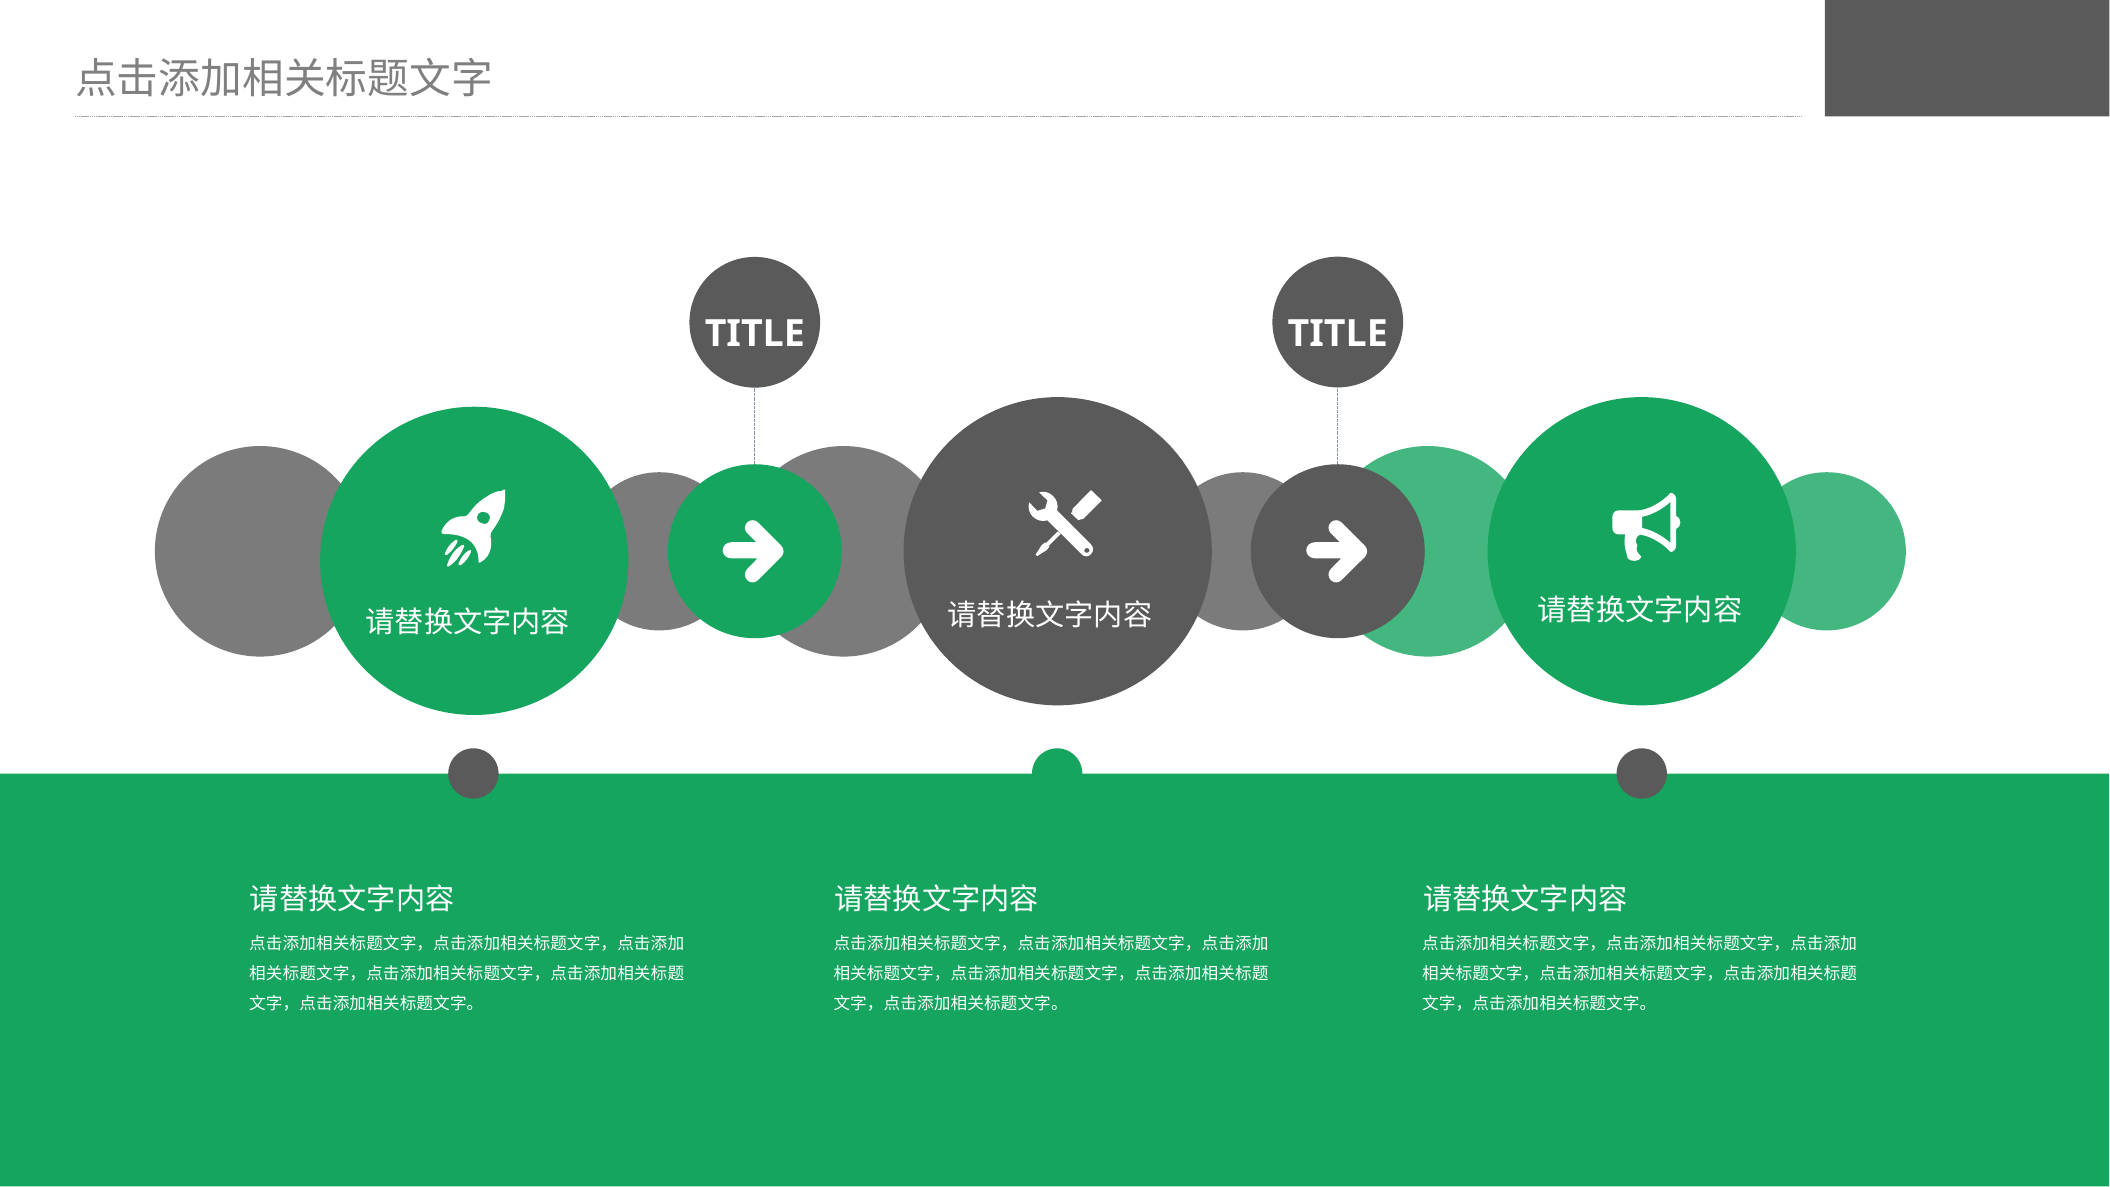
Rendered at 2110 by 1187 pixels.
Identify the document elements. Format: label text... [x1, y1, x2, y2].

text_box 点击添加相关标题文字 [59, 44, 563, 107]
text_box 点击添加相关标题文字，点击添加相关标题文字，点击添加相关标题文字，点击添加相关标题文字，点击添加相关标题文字，点击添加相关标题文字。 [818, 915, 1297, 1020]
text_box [154, 256, 1906, 716]
text_box 请替换文字内容 [819, 865, 1055, 923]
text_box 请替换文字内容 [235, 865, 470, 923]
text_box [1615, 747, 1668, 800]
text_box 点击添加相关标题文字，点击添加相关标题文字，点击添加相关标题文字，点击添加相关标题文字，点击添加相关标题文字，点击添加相关标题文字。 [1407, 915, 1886, 1020]
text_box 请替换文字内容 [1408, 865, 1643, 923]
text_box 点击添加相关标题文字，点击添加相关标题文字，点击添加相关标题文字，点击添加相关标题文字，点击添加相关标题文字，点击添加相关标题文字。 [234, 915, 713, 1020]
text_box [0, 773, 2110, 1187]
text_box [1030, 747, 1084, 800]
text_box [447, 747, 500, 800]
